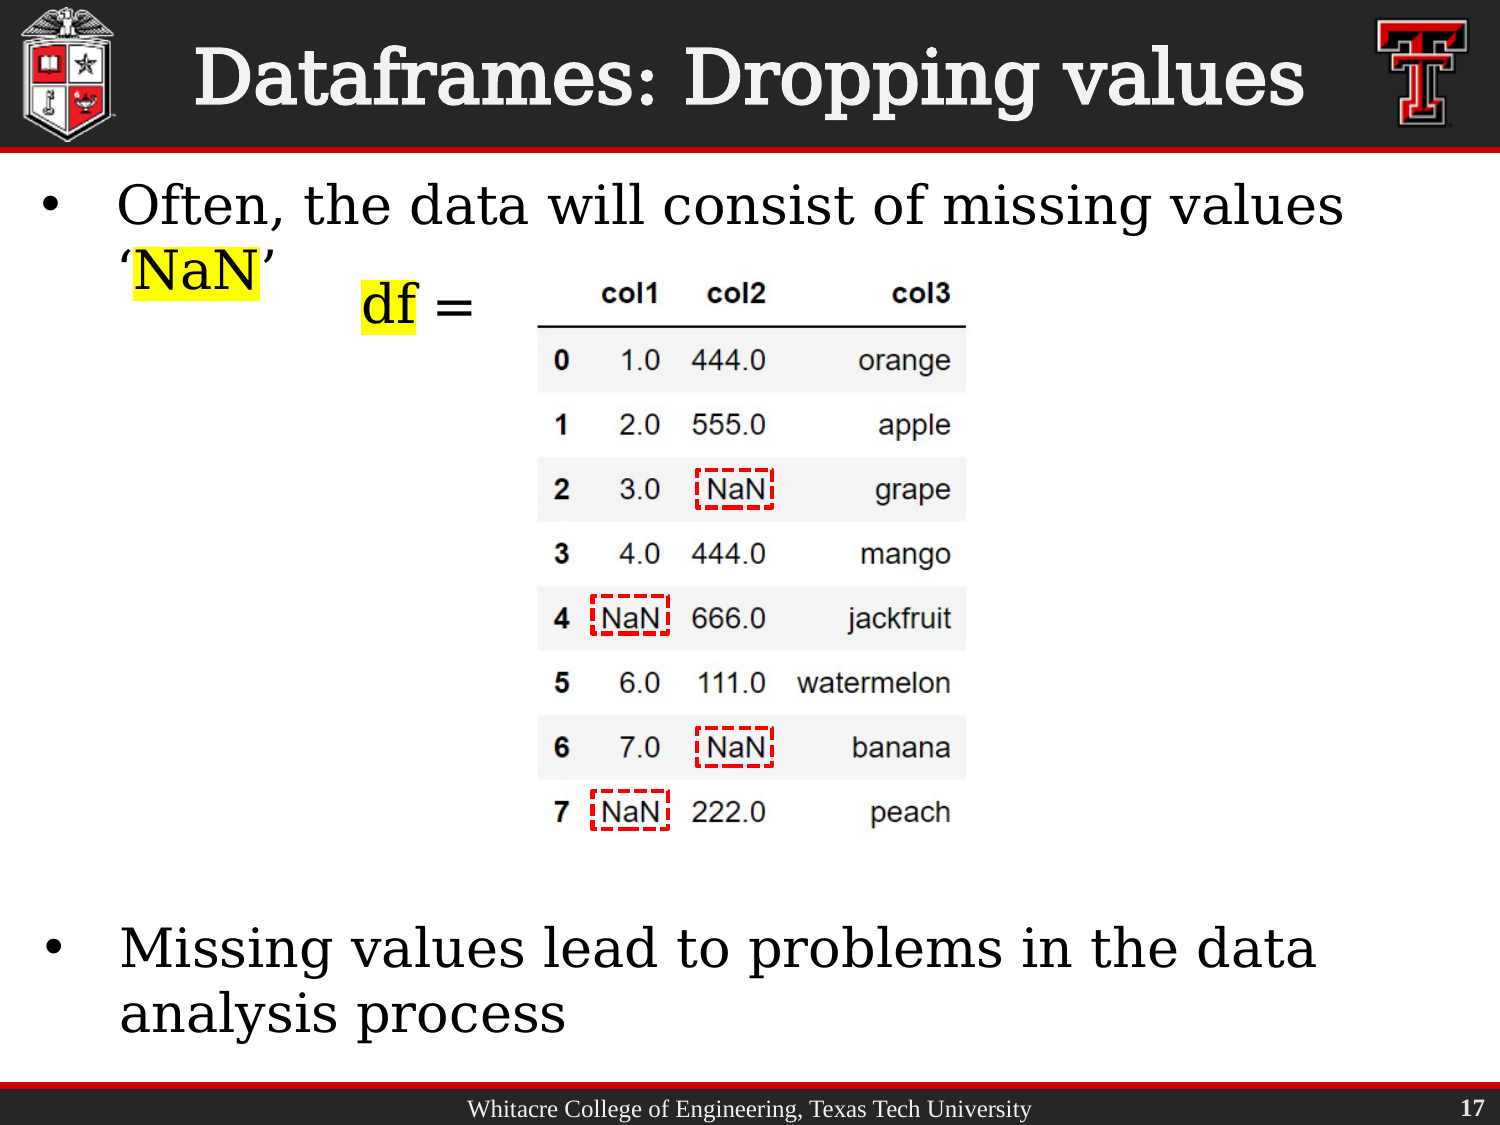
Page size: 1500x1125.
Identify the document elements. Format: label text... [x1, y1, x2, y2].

text_box Missing values lead to problems in the data analysis process [29, 905, 1447, 1051]
picture [524, 261, 976, 842]
title Dataframes: Dropping values [151, 6, 1349, 141]
picture [1373, 14, 1472, 128]
text_box Often, the data will consist of missing values ‘NaN’ [26, 163, 1443, 308]
slide_number 17 [1392, 1086, 1500, 1125]
text_box df = [346, 261, 523, 342]
picture [21, 7, 116, 142]
